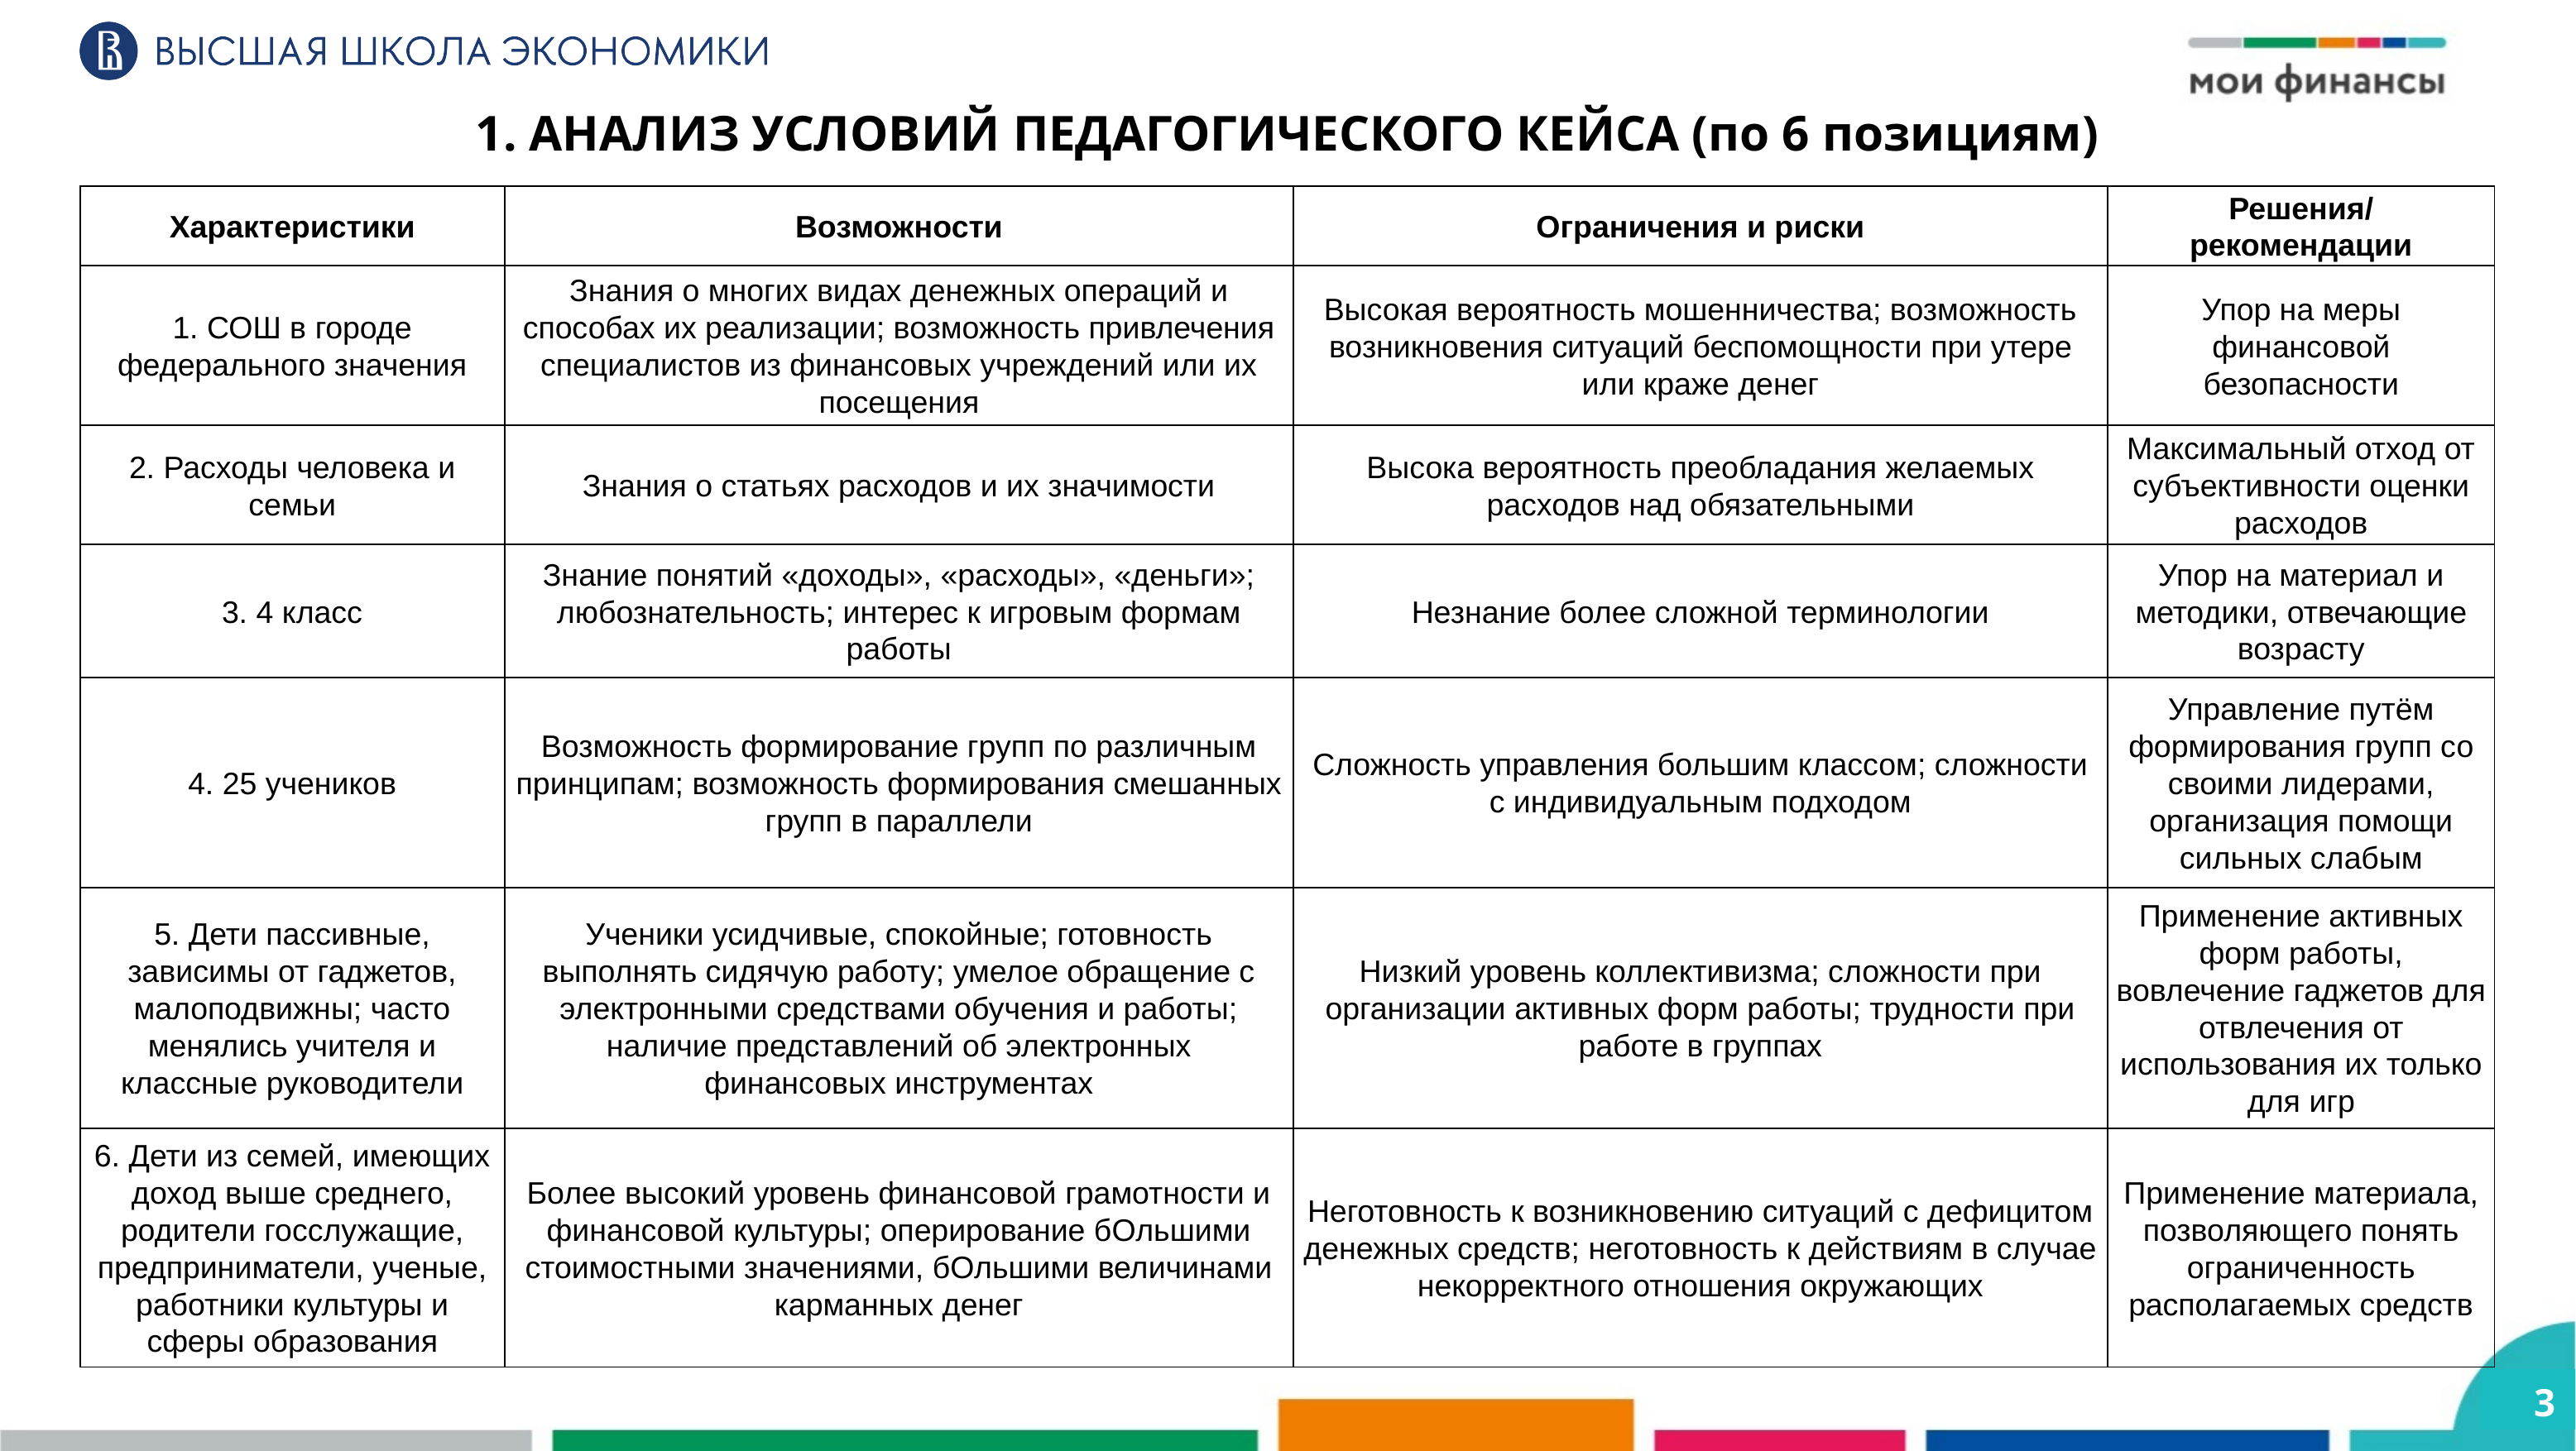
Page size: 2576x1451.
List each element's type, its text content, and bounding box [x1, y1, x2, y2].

table_cell Высокая вероятность мошенничества; возможность возникновения ситуаций беспомощности при утере или краже денег [1294, 266, 2107, 424]
table_cell Высока вероятность преобладания желаемых расходов над обязательными [1294, 426, 2107, 544]
table_header Возможности [506, 187, 1293, 265]
table_header Характеристики [81, 187, 504, 265]
table_cell Низкий уровень коллективизма; сложности при организации активных форм работы; трудности при работе в группах [1294, 888, 2107, 1128]
table_cell Знание понятий «доходы», «расходы», «деньги»; любознательность; интерес к игровым формам работы [506, 545, 1293, 677]
text_box 3 [2480, 1368, 2576, 1430]
table_cell Применение материала, позволяющего понять ограниченность располагаемых средств [2108, 1129, 2494, 1367]
table_cell Знания о статьях расходов и их значимости [506, 426, 1293, 544]
table_cell Более высокий уровень финансовой грамотности и финансовой культуры; оперирование бОльшими стоимостными значениями, бОльшими величинами карманных денег [506, 1129, 1293, 1367]
table_cell Незнание более сложной терминологии [1294, 545, 2107, 677]
table_cell Упор на меры финансовой безопасности [2108, 266, 2494, 424]
table_cell Максимальный отход от субъективности оценки расходов [2108, 426, 2494, 544]
table_cell 6. Дети из семей, имеющих доход выше среднего, родители госслужащие, предприниматели, ученые, работники культуры и сферы образования [81, 1129, 504, 1367]
text_box 1. АНАЛИЗ УСЛОВИЙ ПЕДАГОГИЧЕСКОГО КЕЙСА (по 6 позициям) [22, 93, 2553, 170]
picture [0, 0, 2576, 1451]
table_cell 1. СОШ в городе федерального значения [81, 266, 504, 424]
table_cell Ученики усидчивые, спокойные; готовность выполнять сидячую работу; умелое обращение с электронными средствами обучения и работы; наличие представлений об электронных финансовых инструментах [506, 888, 1293, 1128]
table_cell Возможность формирование групп по различным принципам; возможность формирования смешанных групп в параллели [506, 678, 1293, 887]
table_cell Неготовность к возникновению ситуаций с дефицитом денежных средств; неготовность к действиям в случае некорректного отношения окружающих [1294, 1129, 2107, 1367]
table_cell 5. Дети пассивные, зависимы от гаджетов, малоподвижны; часто менялись учителя и классные руководители [81, 888, 504, 1128]
table_cell Сложность управления большим классом; сложности с индивидуальным подходом [1294, 678, 2107, 887]
table_cell Знания о многих видах денежных операций и способах их реализации; возможность привлечения специалистов из финансовых учреждений или их посещения [506, 266, 1293, 424]
table_cell Применение активных форм работы, вовлечение гаджетов для отвлечения от использования их только для игр [2108, 888, 2494, 1128]
table_header Ограничения и риски [1294, 187, 2107, 265]
table_cell 2. Расходы человека и семьи [81, 426, 504, 544]
table_cell Управление путём формирования групп со своими лидерами, организация помощи сильных слабым [2108, 678, 2494, 887]
table_cell 3. 4 класс [81, 545, 504, 677]
table_header Решения/ рекомендации [2108, 187, 2494, 265]
table_cell Упор на материал и методики, отвечающие возрасту [2108, 545, 2494, 677]
table_cell 4. 25 учеников [81, 678, 504, 887]
